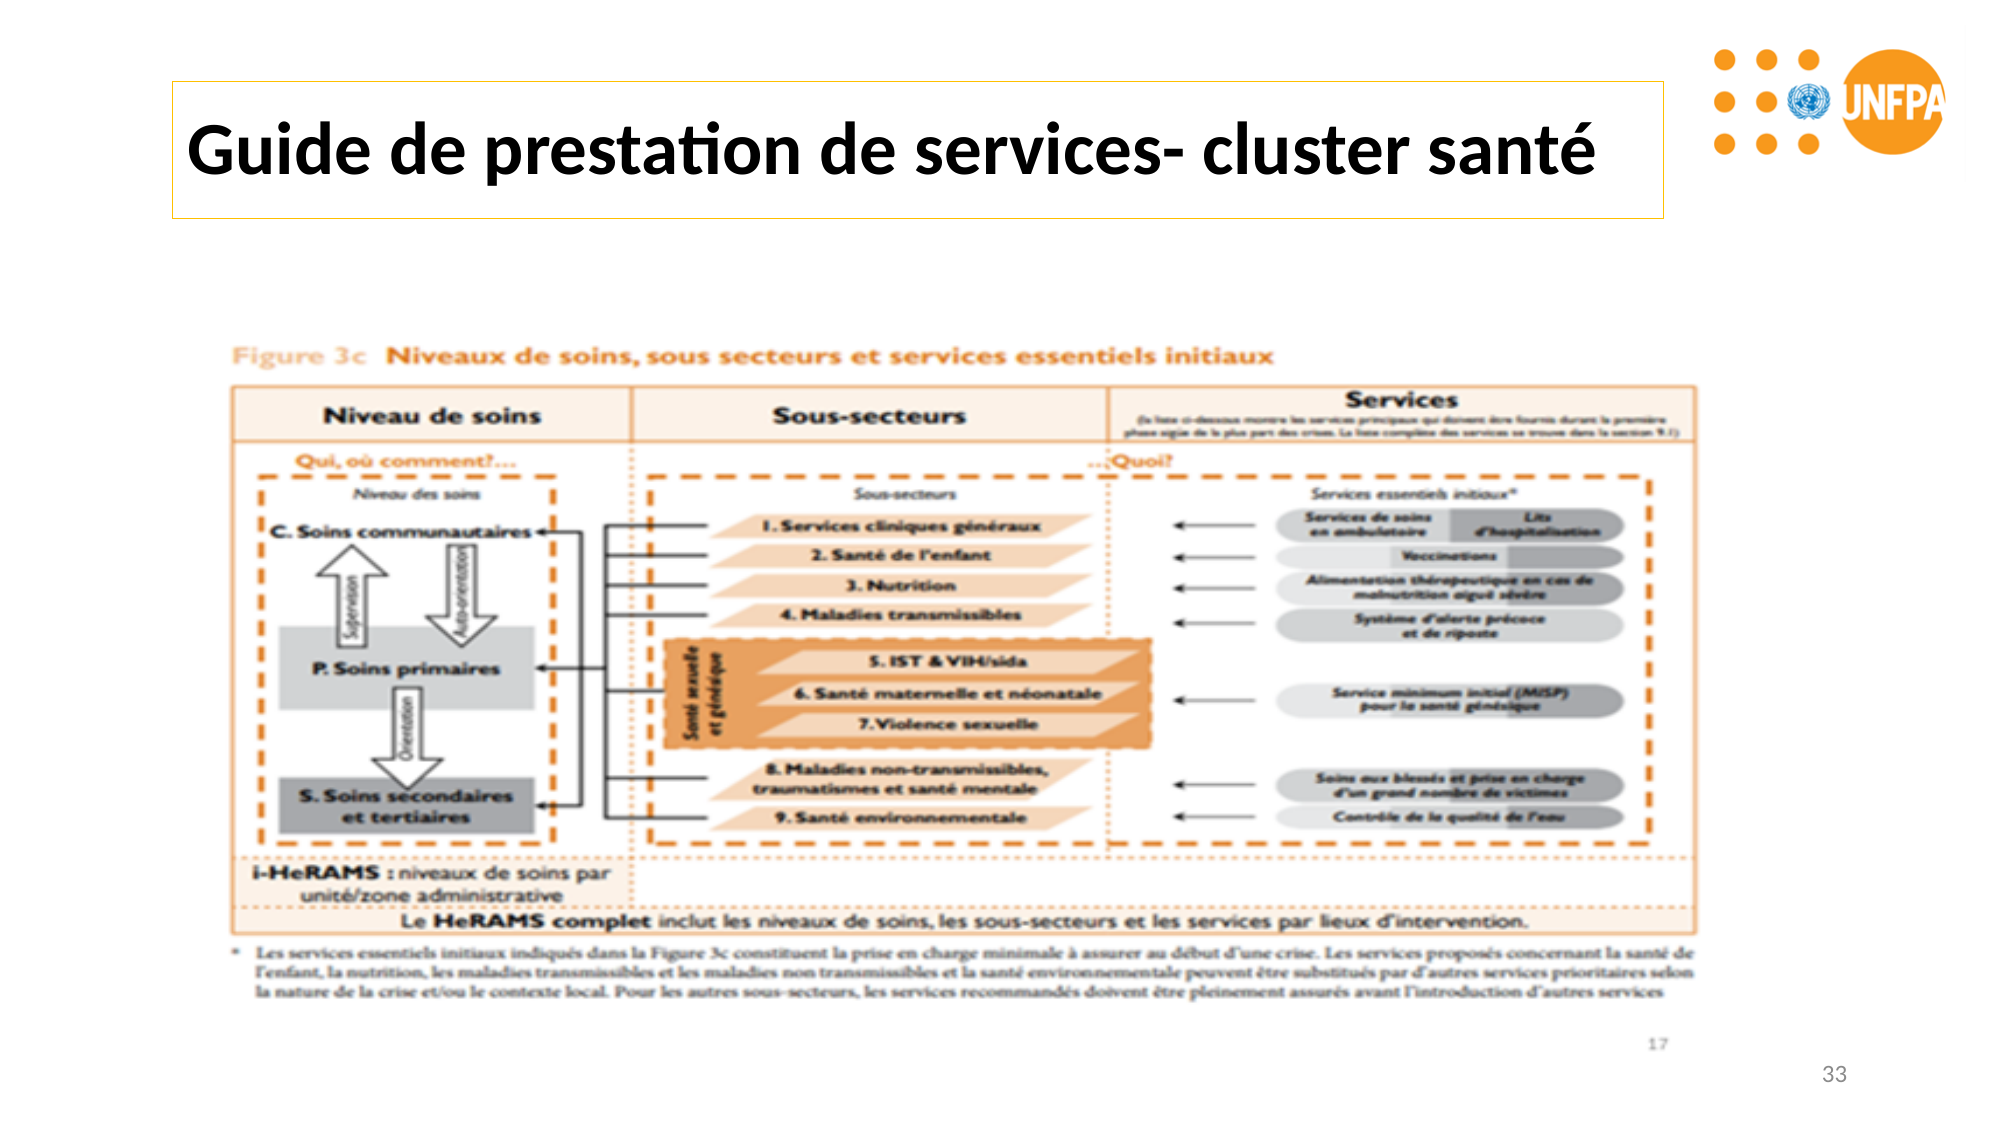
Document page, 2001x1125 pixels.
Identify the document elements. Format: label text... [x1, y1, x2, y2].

title Guide de prestation de services- cluster santé [172, 81, 1664, 219]
slide_number 33 [1412, 1042, 1863, 1103]
picture [1693, 25, 1966, 182]
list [120, 263, 1796, 1082]
